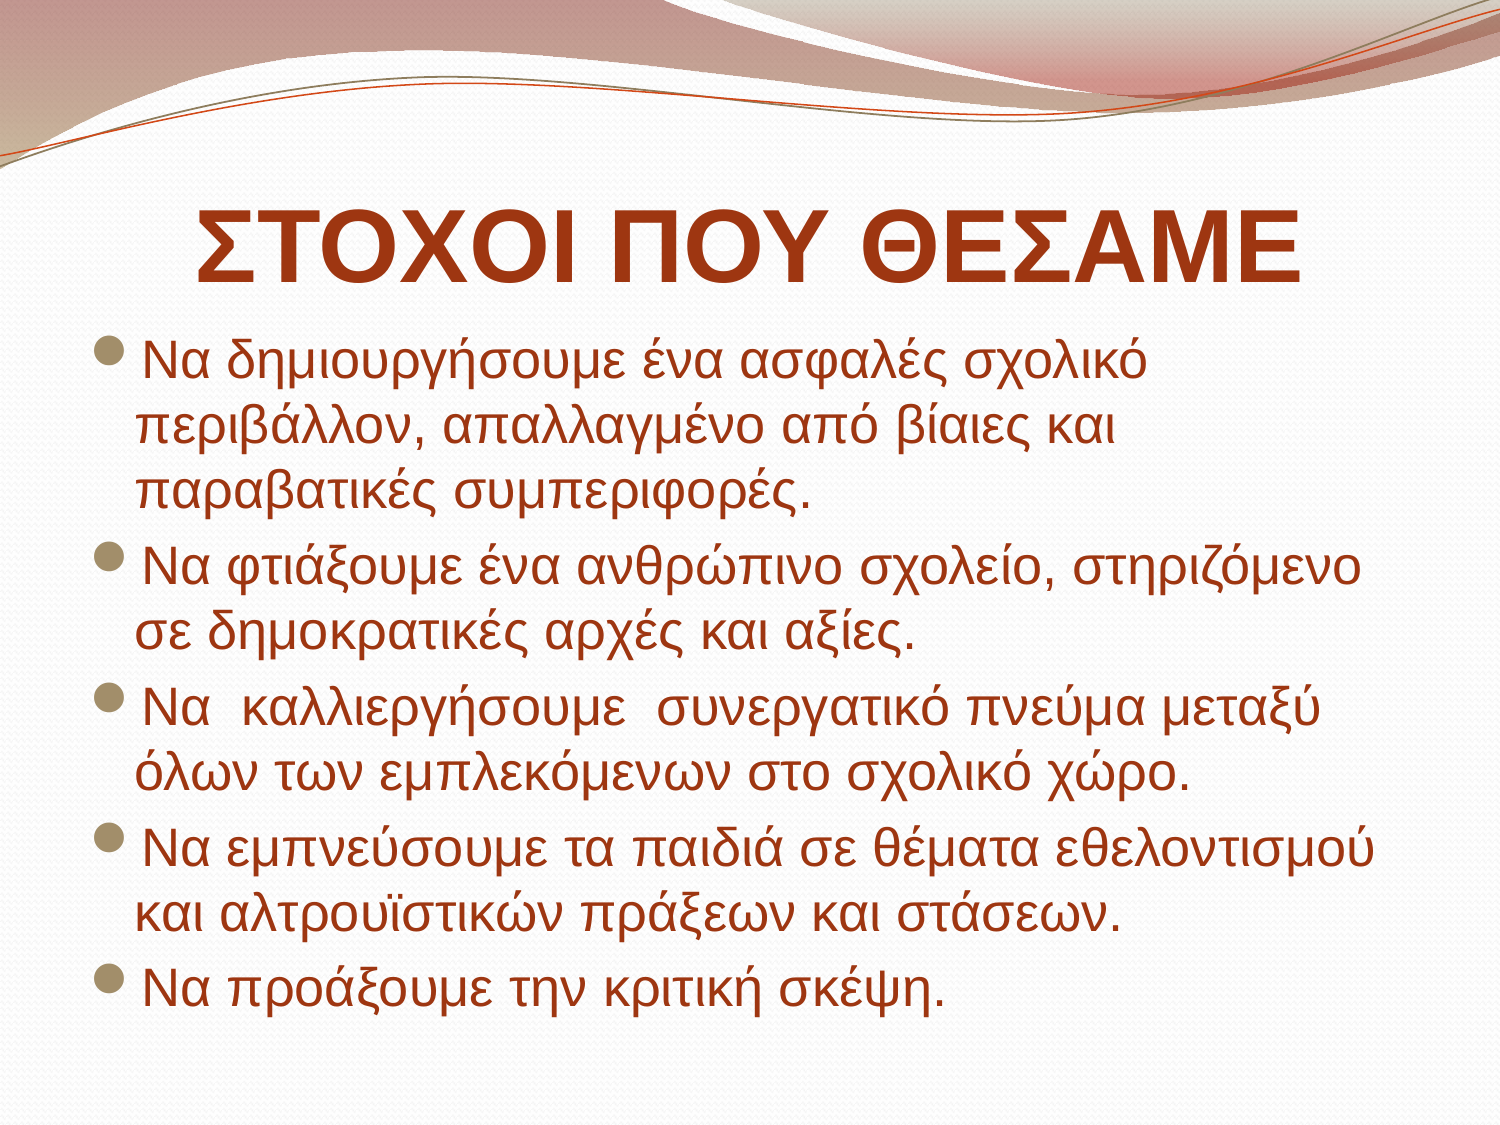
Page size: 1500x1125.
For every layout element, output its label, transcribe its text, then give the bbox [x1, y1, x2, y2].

title ΣΤΟΧΟΙ ΠΟΥ ΘΕΣΑΜΕ [75, 115, 1425, 303]
list Να δημιουργήσουμε ένα ασφαλές σχολικό περιβάλλον, απαλλαγμένο από βίαιες και παραβατικές συμπεριφορές. Να φτιάξουμε ένα ανθρώπινο σχολείο, στηριζόμενο σε δημοκρατικές αρχές και αξίες. Να καλλιεργήσουμε συνεργατικό πνεύμα μεταξύ όλων των εμπλεκόμενων στο σχολικό χώρο. Να εμπνεύσουμε τα παιδιά σε θέματα εθελοντισμού και αλτρουϊστικών πράξεων και στάσεων. Να προάξουμε την κριτική σκέψη. [75, 317, 1425, 1038]
